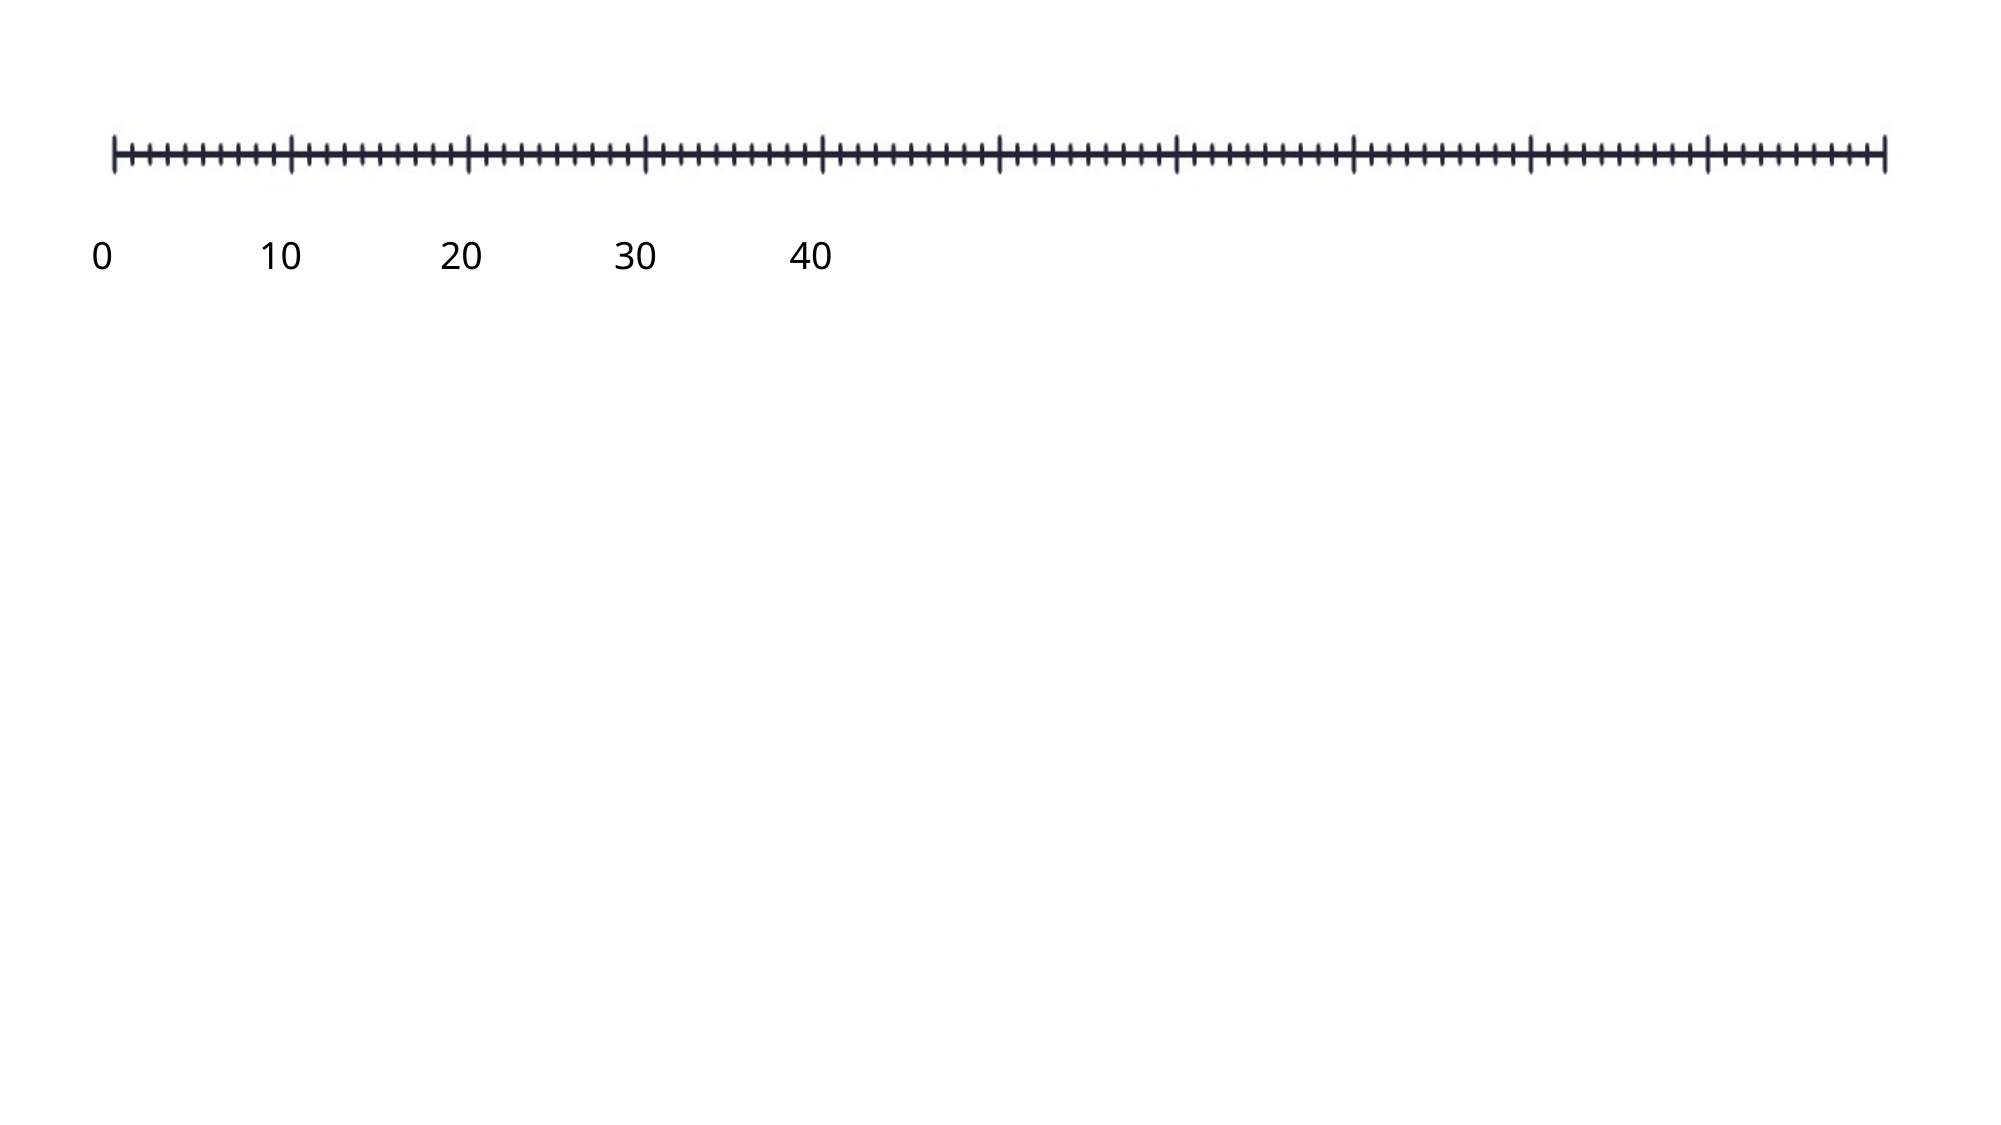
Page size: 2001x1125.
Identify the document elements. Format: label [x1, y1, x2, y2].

picture [43, 23, 1956, 287]
